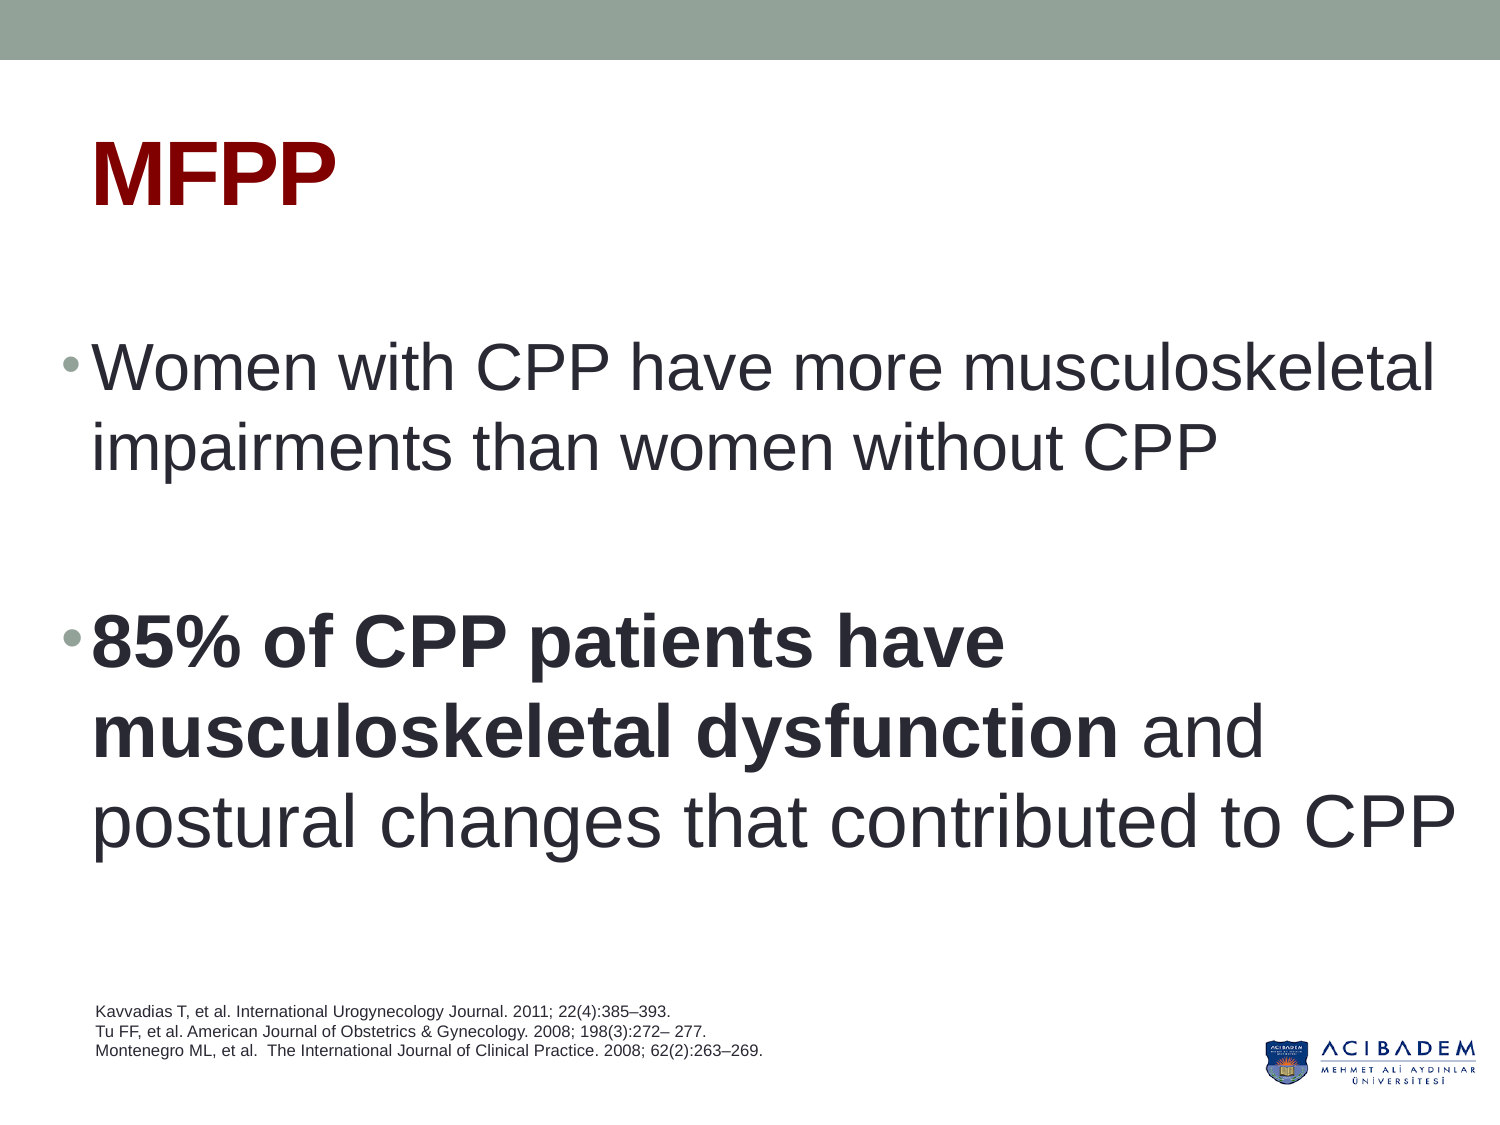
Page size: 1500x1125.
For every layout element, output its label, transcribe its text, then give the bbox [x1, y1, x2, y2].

text_box Kavvadias T, et al. International Urogynecology Journal. 2011; 22(4):385–393. Tu FF, et al. American Journal of Obstetrics & Gynecology. 2008; 198(3):272– 277. Montenegro ML, et al. The International Journal of Clinical Practice. 2008; 62(2):263–269. [80, 993, 779, 1125]
title MFPP [75, 87, 1425, 250]
picture [1247, 1015, 1500, 1125]
list Women with CPP have more musculoskeletal impairments than women without CPP 85% of CPP patients have musculoskeletal dysfunction and postural changes that contributed to CPP [46, 316, 1500, 1059]
